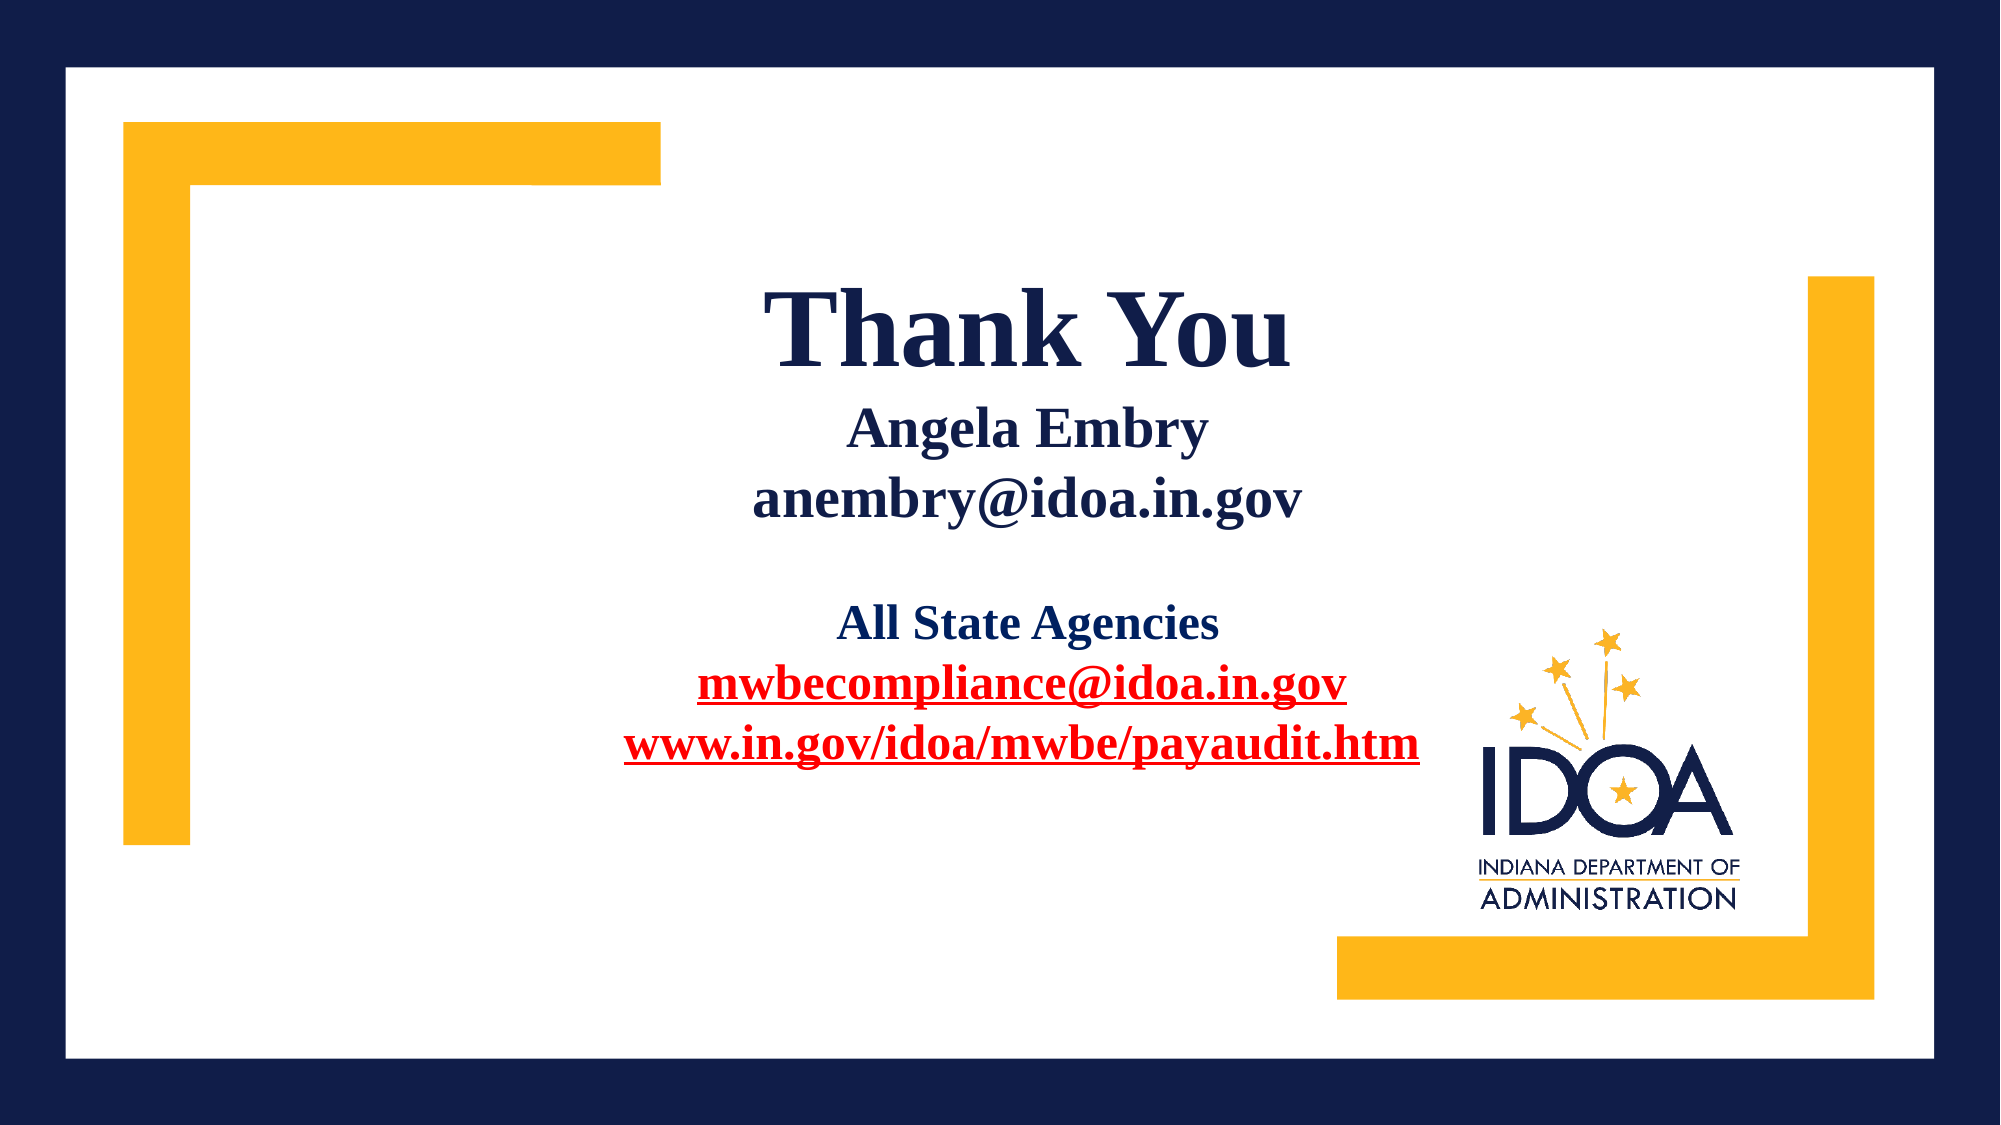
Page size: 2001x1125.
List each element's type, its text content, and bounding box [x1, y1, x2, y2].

picture [1412, 599, 1800, 987]
title Thank You Angela Embry anembry@idoa.in.gov All State Agencies mwbecompliance@idoa.in.gov www.in.gov/idoa/mwbe/payaudit.htm [382, 288, 1618, 837]
